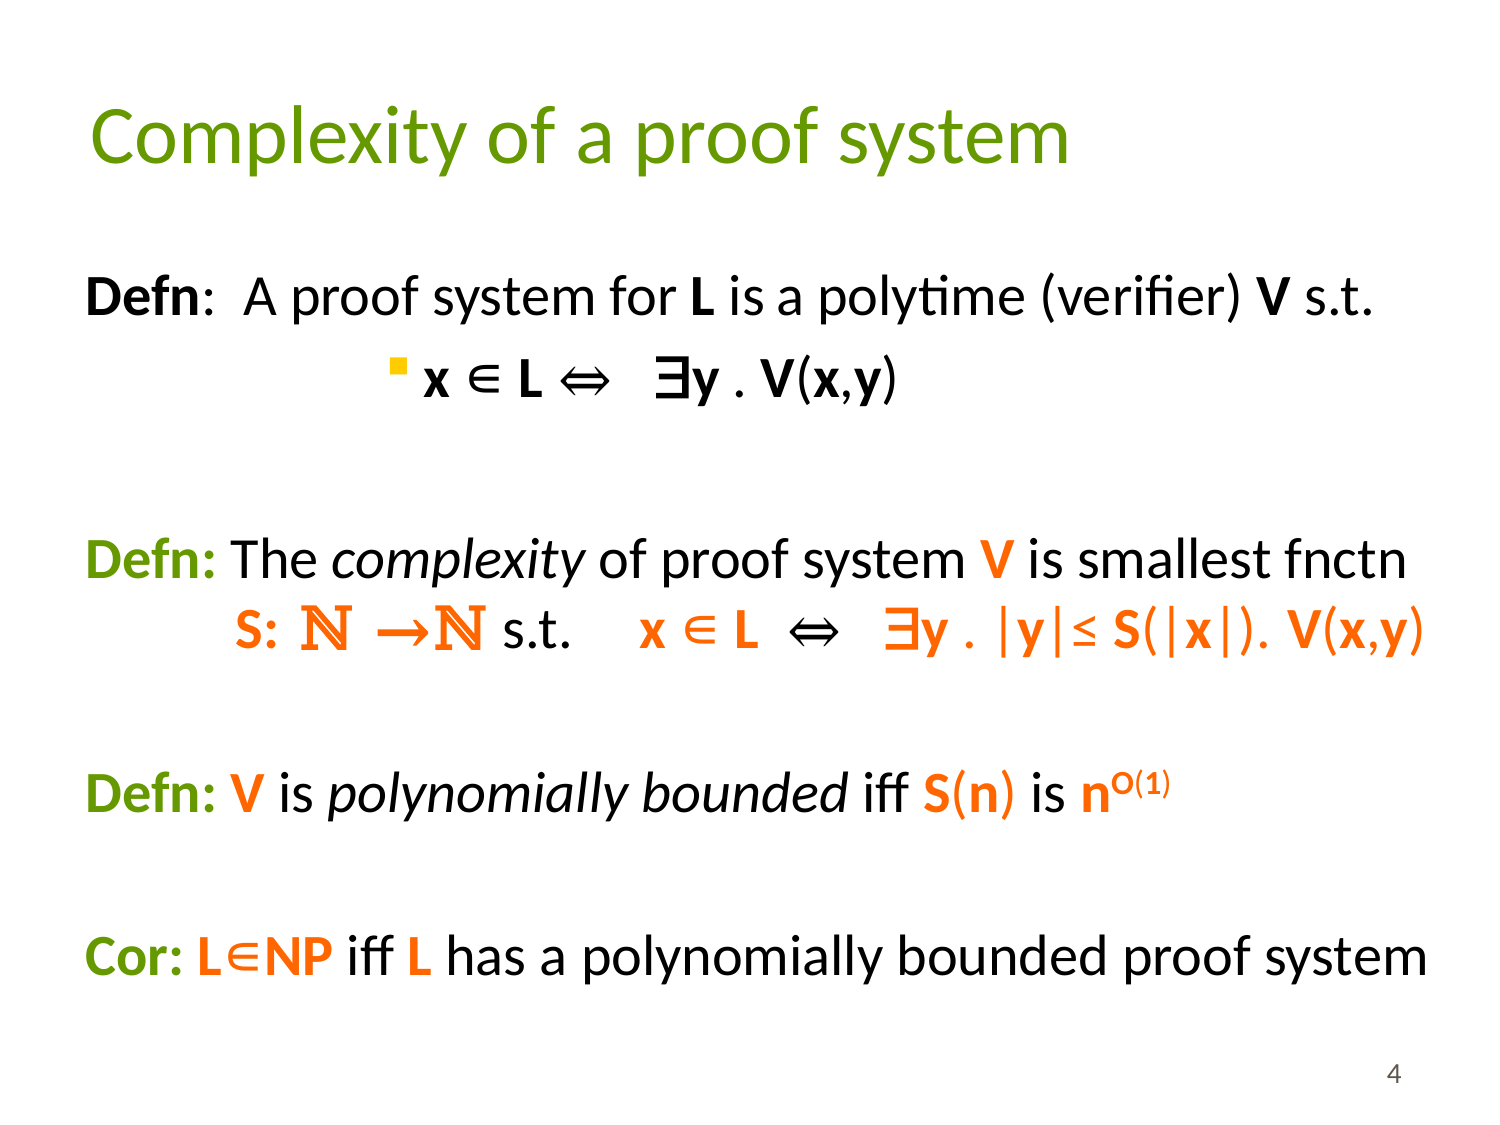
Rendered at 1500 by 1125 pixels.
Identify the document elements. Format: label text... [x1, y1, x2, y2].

slide_number 4 [1104, 1037, 1417, 1097]
list Defn: A proof system for L is a polytime (verifier) V s.t. x ∊ L ⇔ y . V(x,y) Defn: The complexity of proof system V is smallest fnctn S: ℕ →ℕ s.t. x ∊ L ⇔ y . |y|≤ S(|x|). V(x,y) Defn: V is polynomially bounded iff S(n) is nO(1) Cor: L∊NP iff L has a polynomially bounded proof system [70, 249, 1450, 1000]
title Complexity of a proof system [75, 37, 1350, 188]
